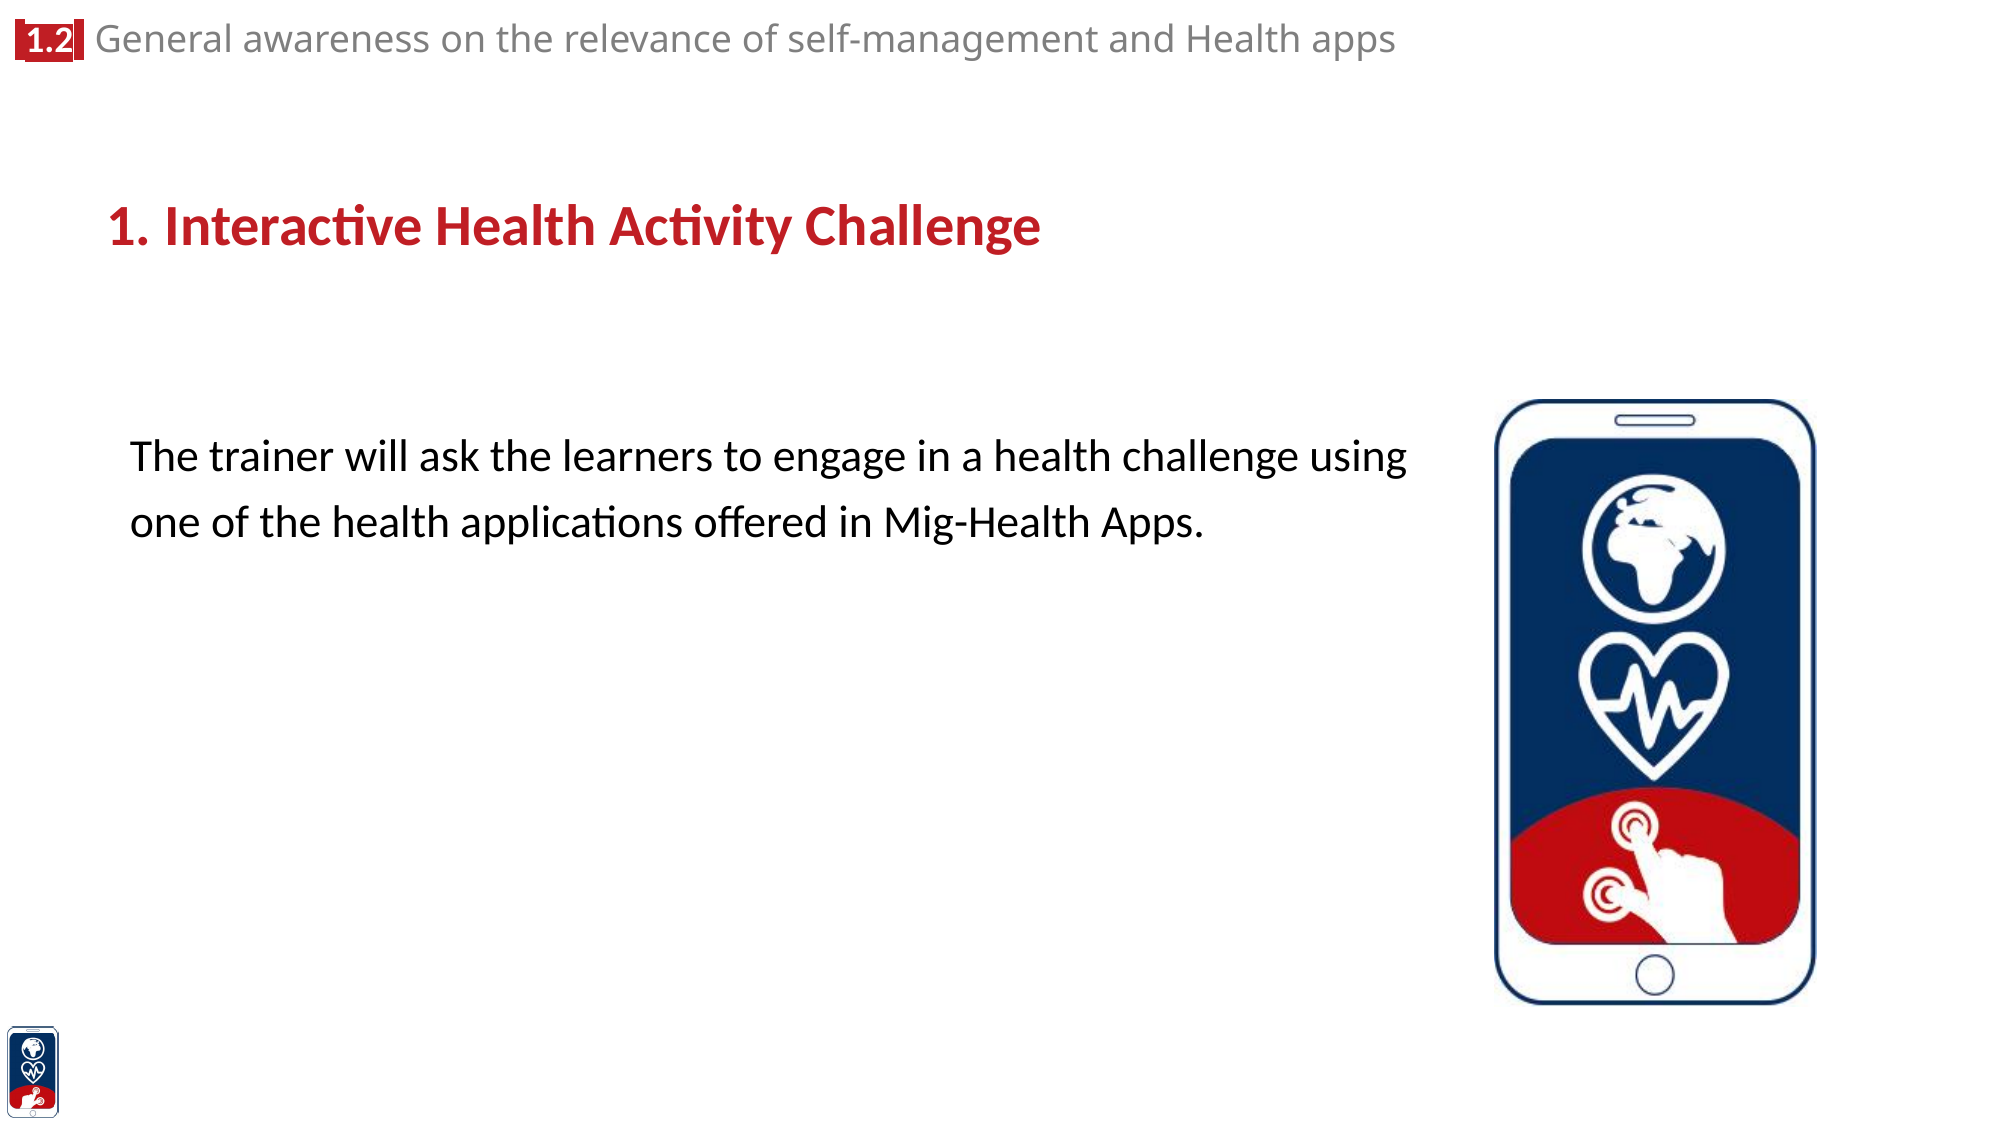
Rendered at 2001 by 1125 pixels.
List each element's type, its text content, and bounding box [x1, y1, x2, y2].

text_box The trainer will ask the learners to engage in a health challenge using one of the health applications offered in Mig-Health Apps. [114, 399, 1450, 647]
picture [1494, 399, 1817, 1008]
title 1. Interactive Health Activity Challenge [91, 177, 1906, 277]
picture [7, 1026, 59, 1118]
